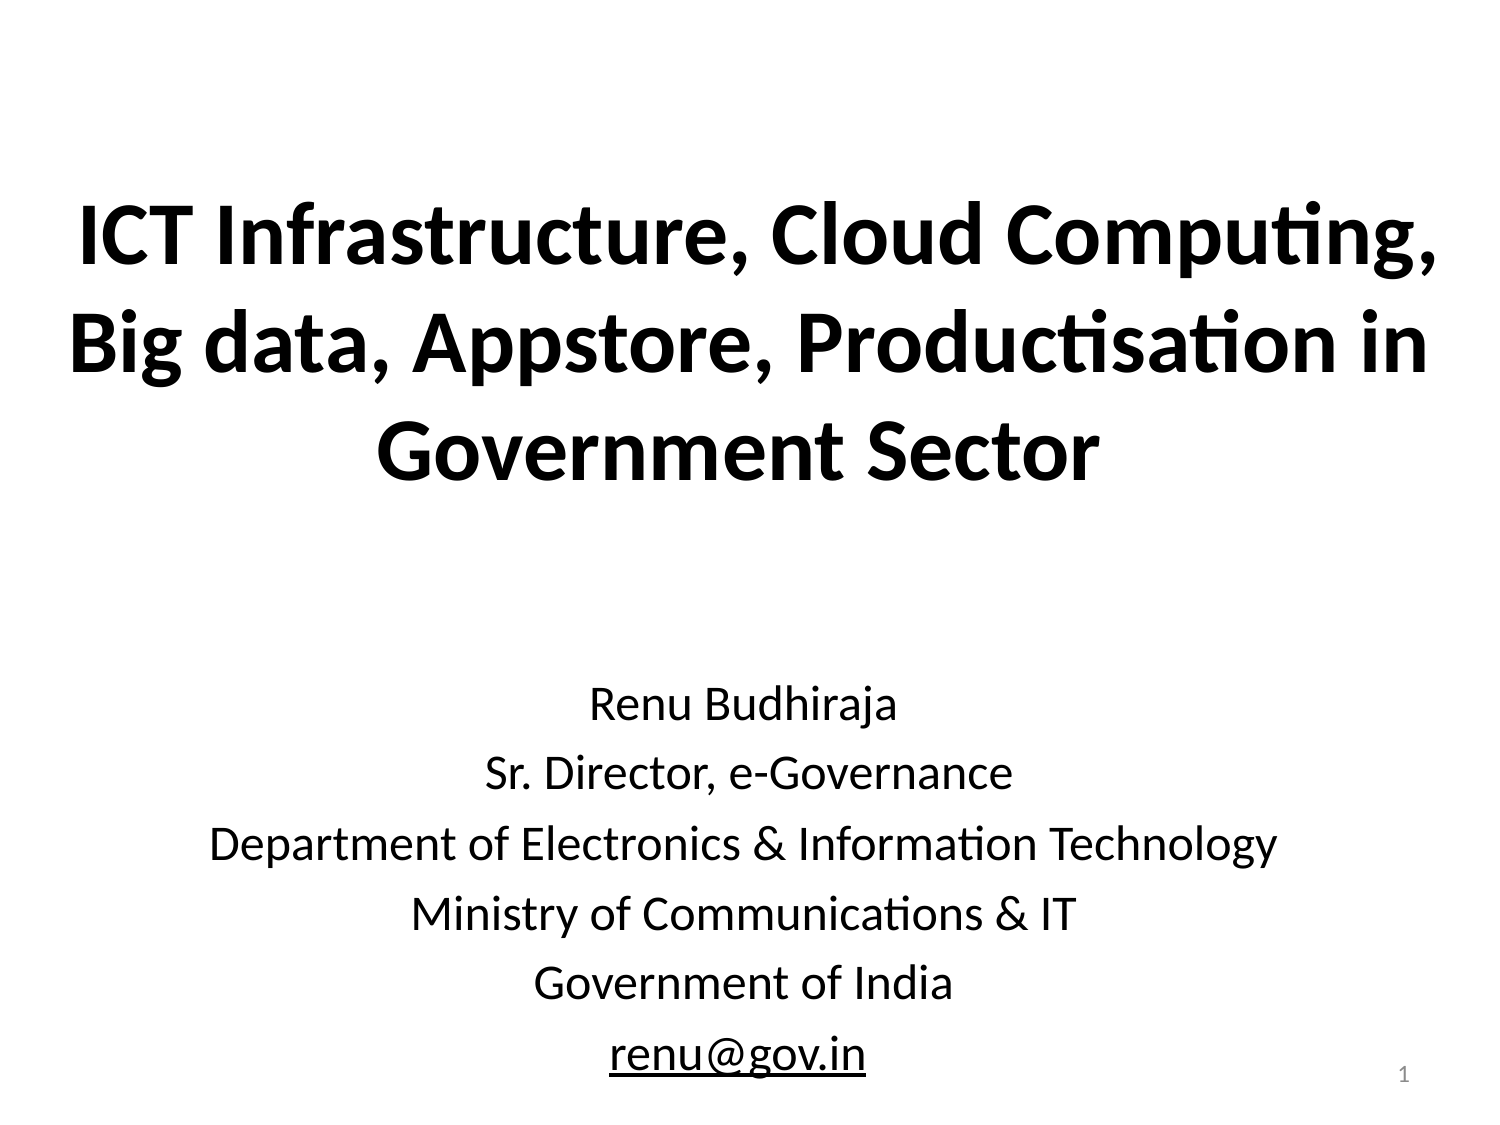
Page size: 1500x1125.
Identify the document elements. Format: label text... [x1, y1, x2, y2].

title ICT Infrastructure, Cloud Computing, Big data, Appstore, Productisation in Government Sector [37, 112, 1463, 738]
subtitle Renu Budhiraja Sr. Director, e-Governance Department of Electronics & Information Technology Ministry of Communications & IT Government of India renu@gov.in [174, 662, 1313, 1125]
slide_number 1 [1313, 1042, 1425, 1103]
